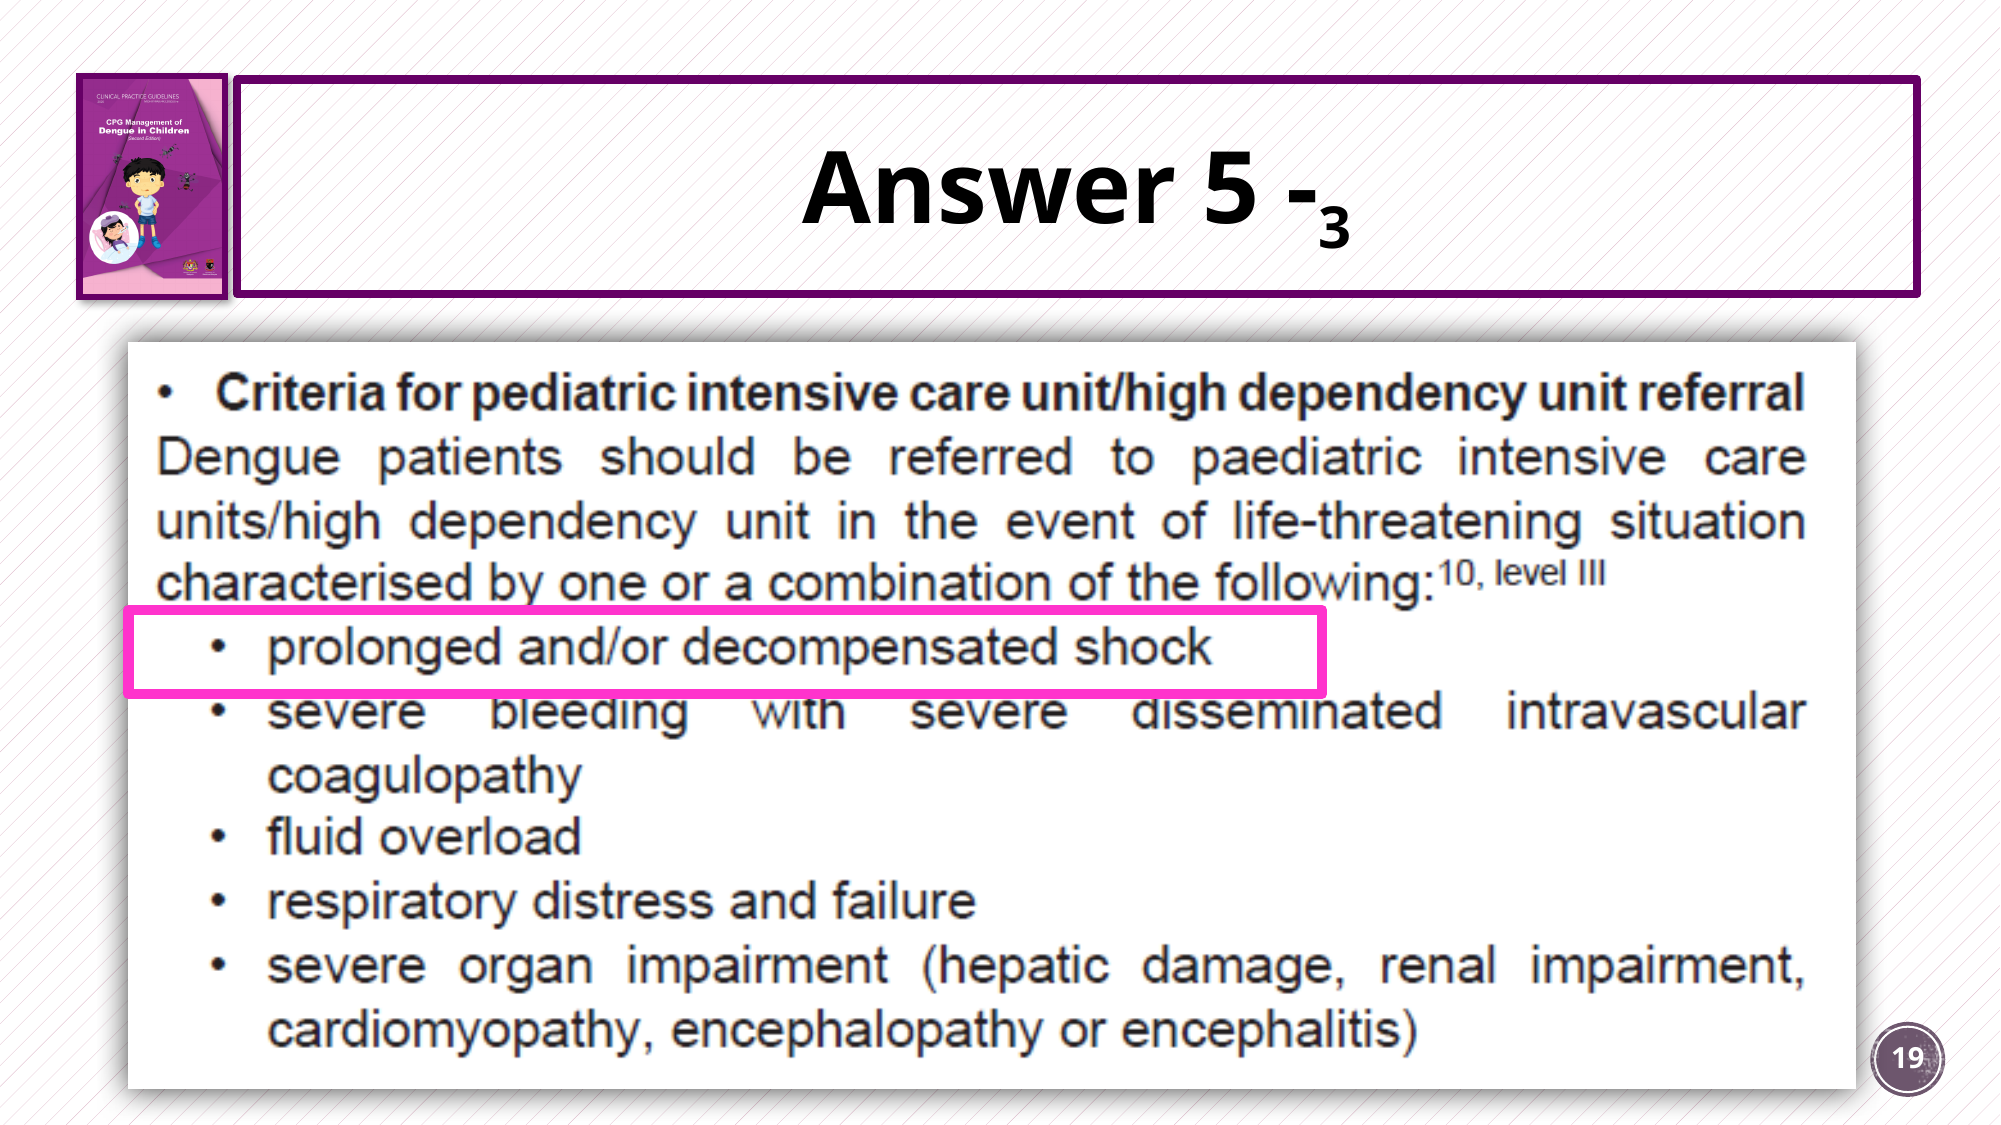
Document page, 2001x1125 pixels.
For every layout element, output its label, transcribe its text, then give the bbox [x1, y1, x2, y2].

text_box Answer 5 -3 [237, 79, 1918, 294]
picture [128, 342, 1854, 1088]
slide_number 19 [1876, 1028, 1961, 1089]
picture [83, 79, 222, 294]
